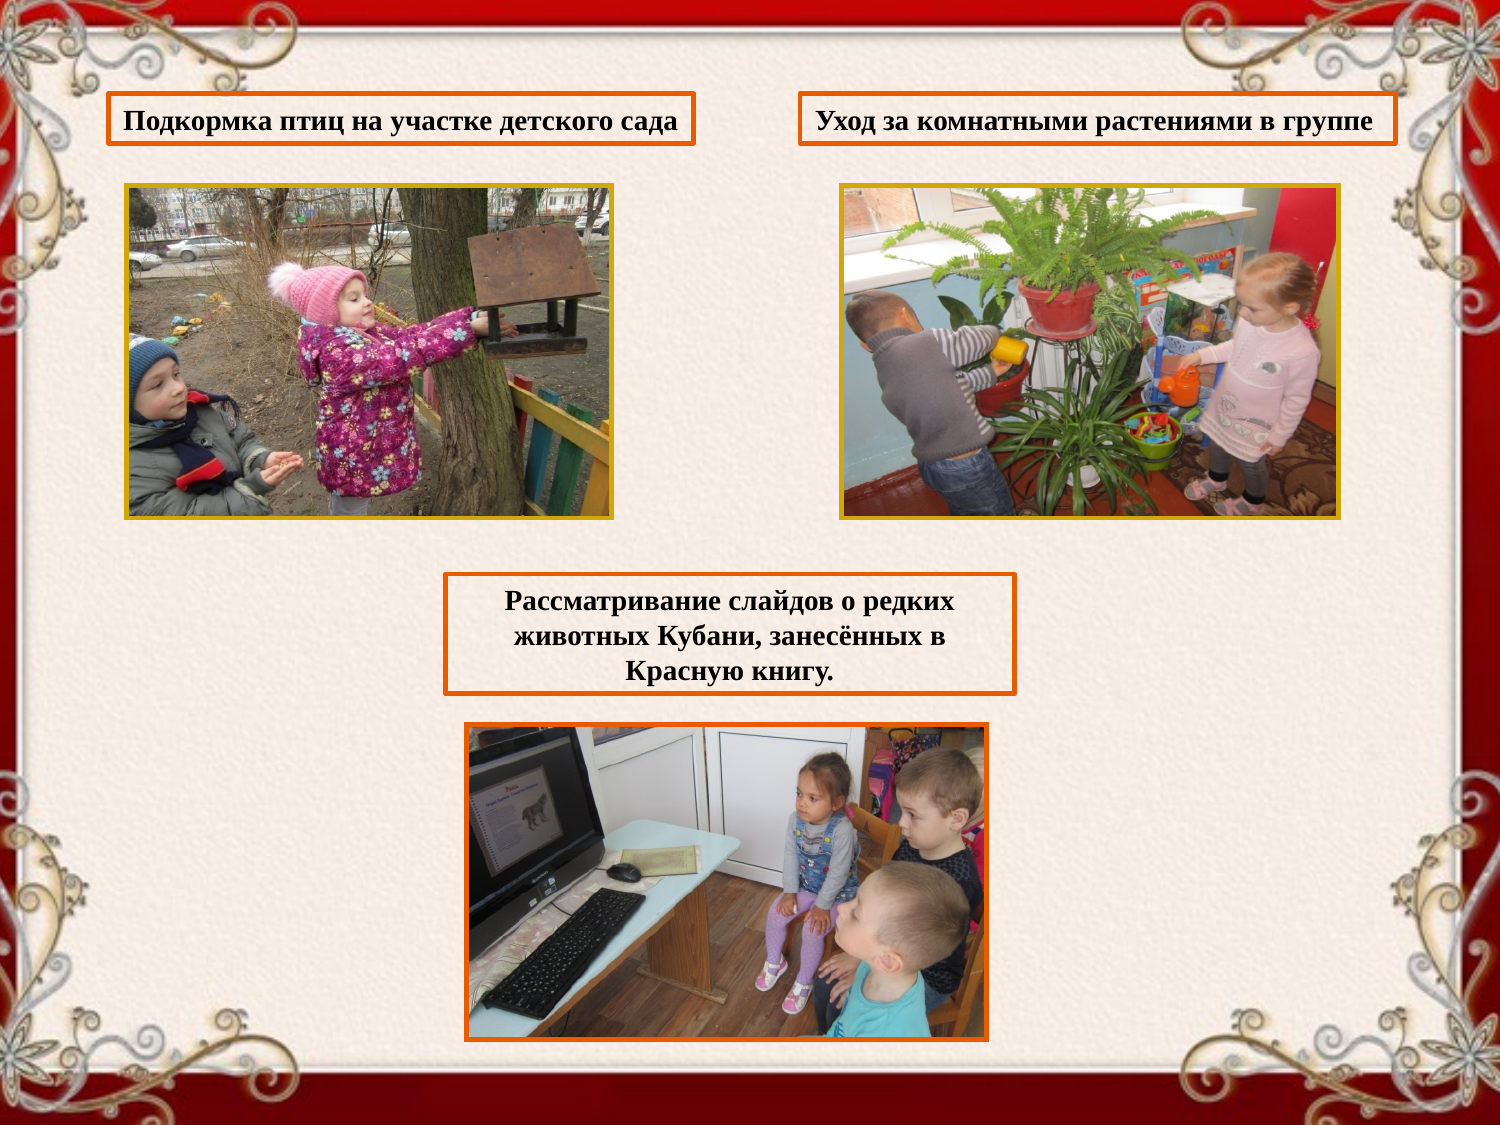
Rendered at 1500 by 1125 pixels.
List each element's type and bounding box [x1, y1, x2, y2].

text_box [0, 0, 1500, 1125]
